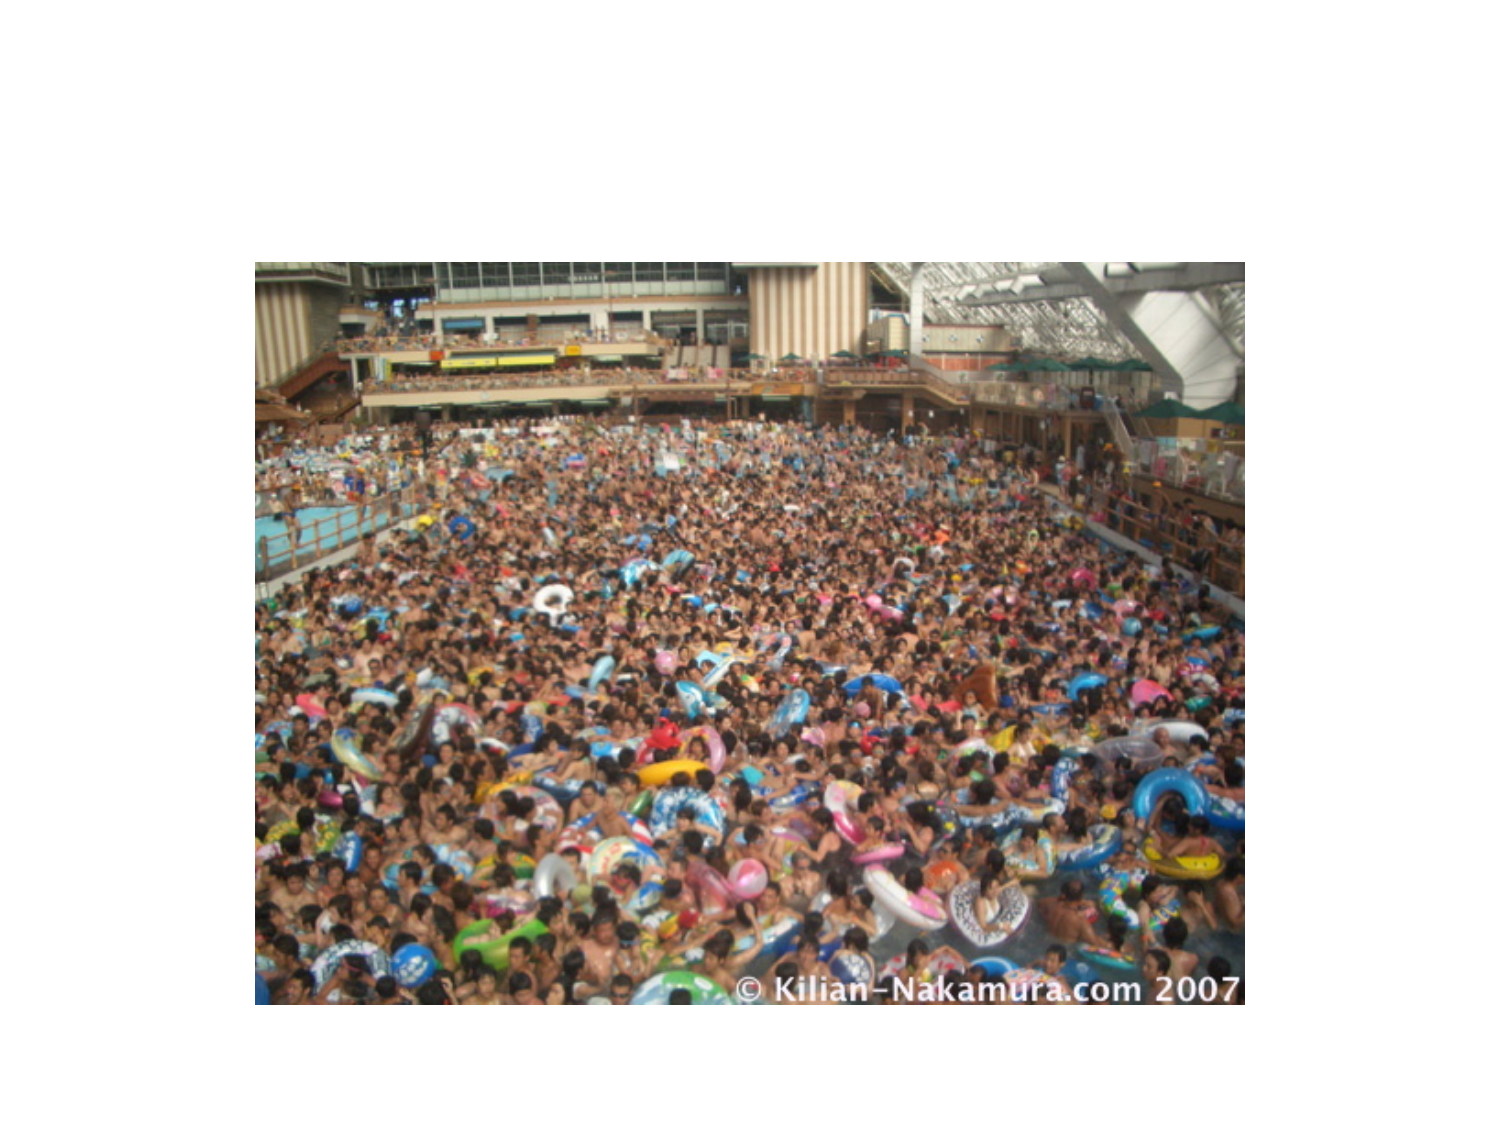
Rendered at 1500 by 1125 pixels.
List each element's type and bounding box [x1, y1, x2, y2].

list [254, 262, 1246, 1006]
